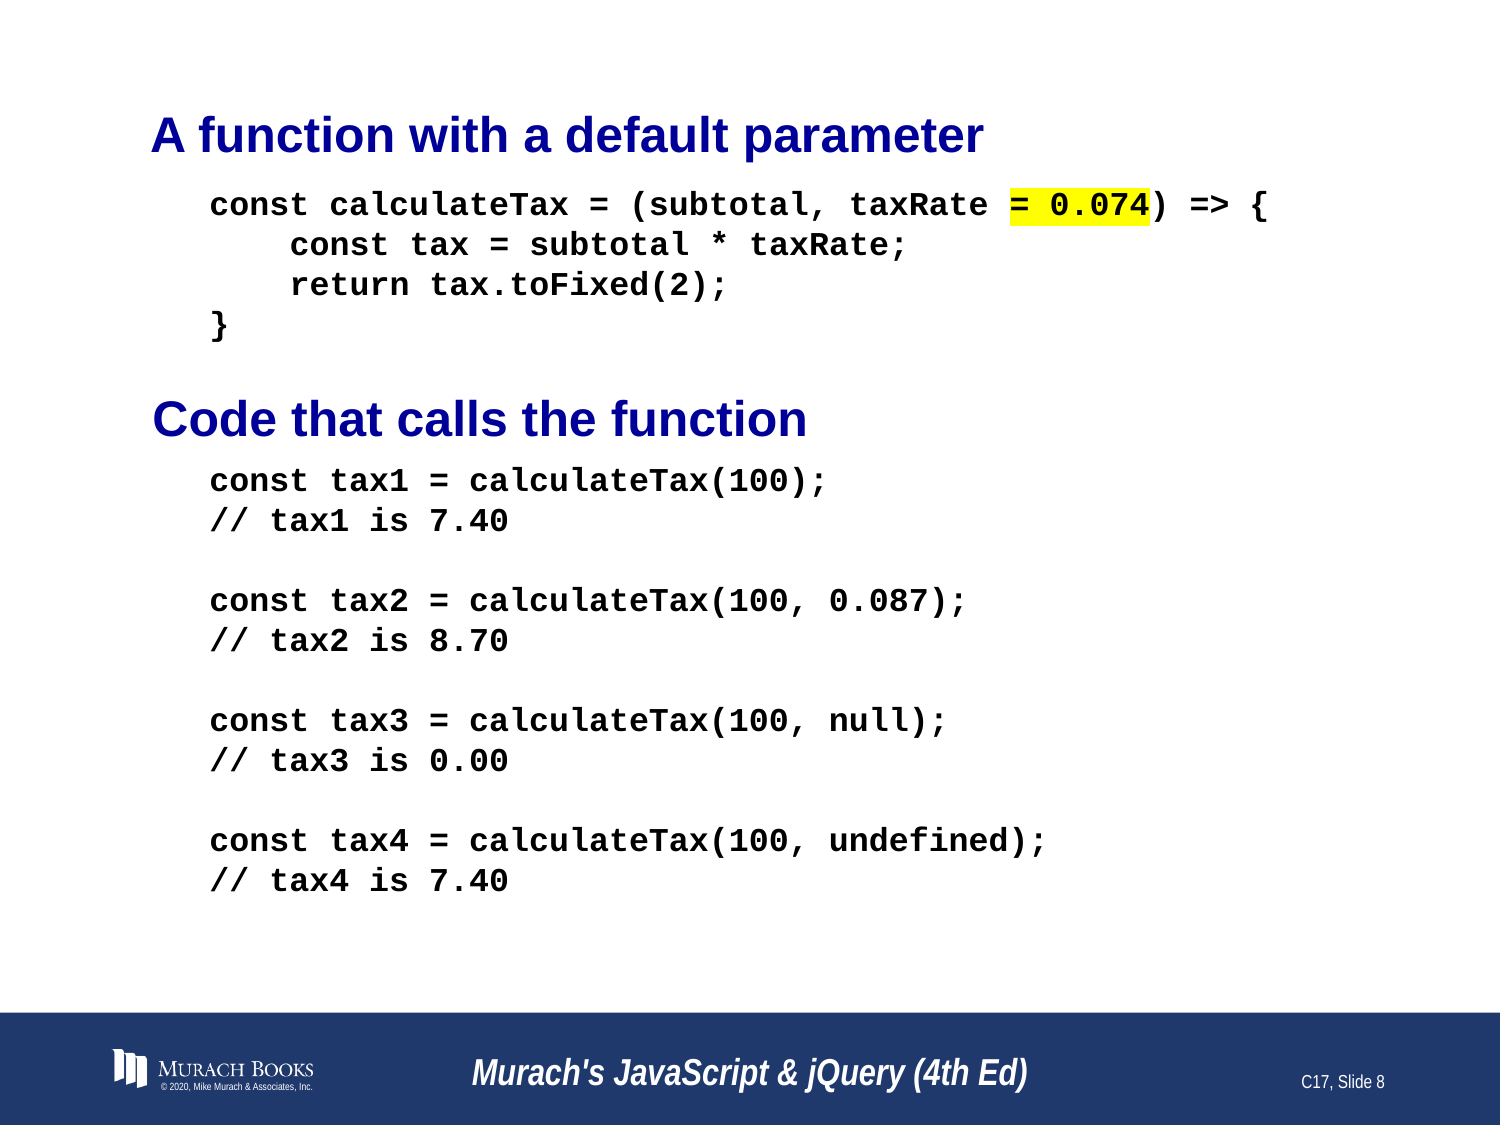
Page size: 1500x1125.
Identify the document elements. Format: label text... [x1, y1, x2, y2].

slide_number Murach's JavaScript & jQuery (4th Ed) [463, 1025, 1050, 1100]
list const calculateTax = (subtotal, taxRate = 0.074) => { const tax = subtotal * taxRate; return tax.toFixed(2); } Code that calls the function const tax1 = calculateTax(100); // tax1 is 7.40 const tax2 = calculateTax(100, 0.087); // tax2 is 8.70 const tax3 = calculateTax(100, null); // tax3 is 0.00 const tax4 = calculateTax(100, undefined); // tax4 is 7.40 [137, 174, 1350, 975]
footer © 2020, Mike Murach & Associates, Inc. [12, 1025, 463, 1100]
title A function with a default parameter [150, 102, 1350, 164]
slide_number C17, Slide 8 [1087, 1025, 1400, 1100]
